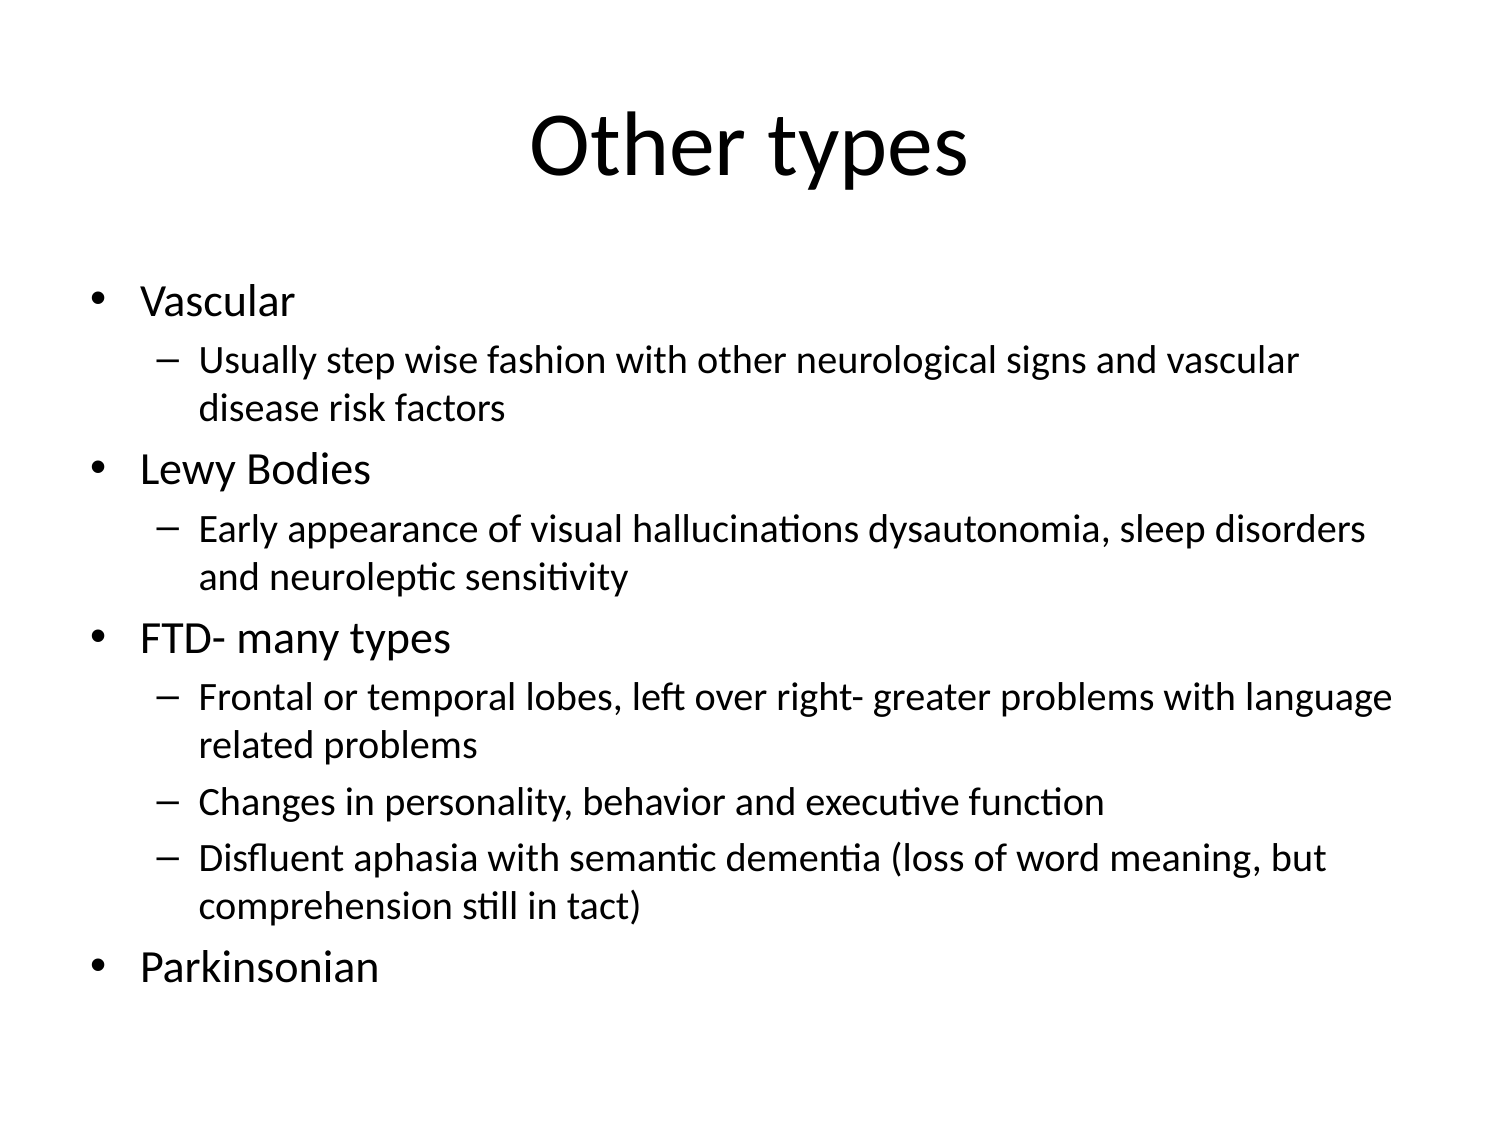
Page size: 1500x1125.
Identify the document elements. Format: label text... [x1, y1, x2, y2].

title Other types [75, 45, 1425, 233]
list Vascular Usually step wise fashion with other neurological signs and vascular disease risk factors Lewy Bodies Early appearance of visual hallucinations dysautonomia, sleep disorders and neuroleptic sensitivity FTD- many types Frontal or temporal lobes, left over right- greater problems with language related problems Changes in personality, behavior and executive function Disfluent aphasia with semantic dementia (loss of word meaning, but comprehension still in tact) Parkinsonian [75, 262, 1425, 1005]
